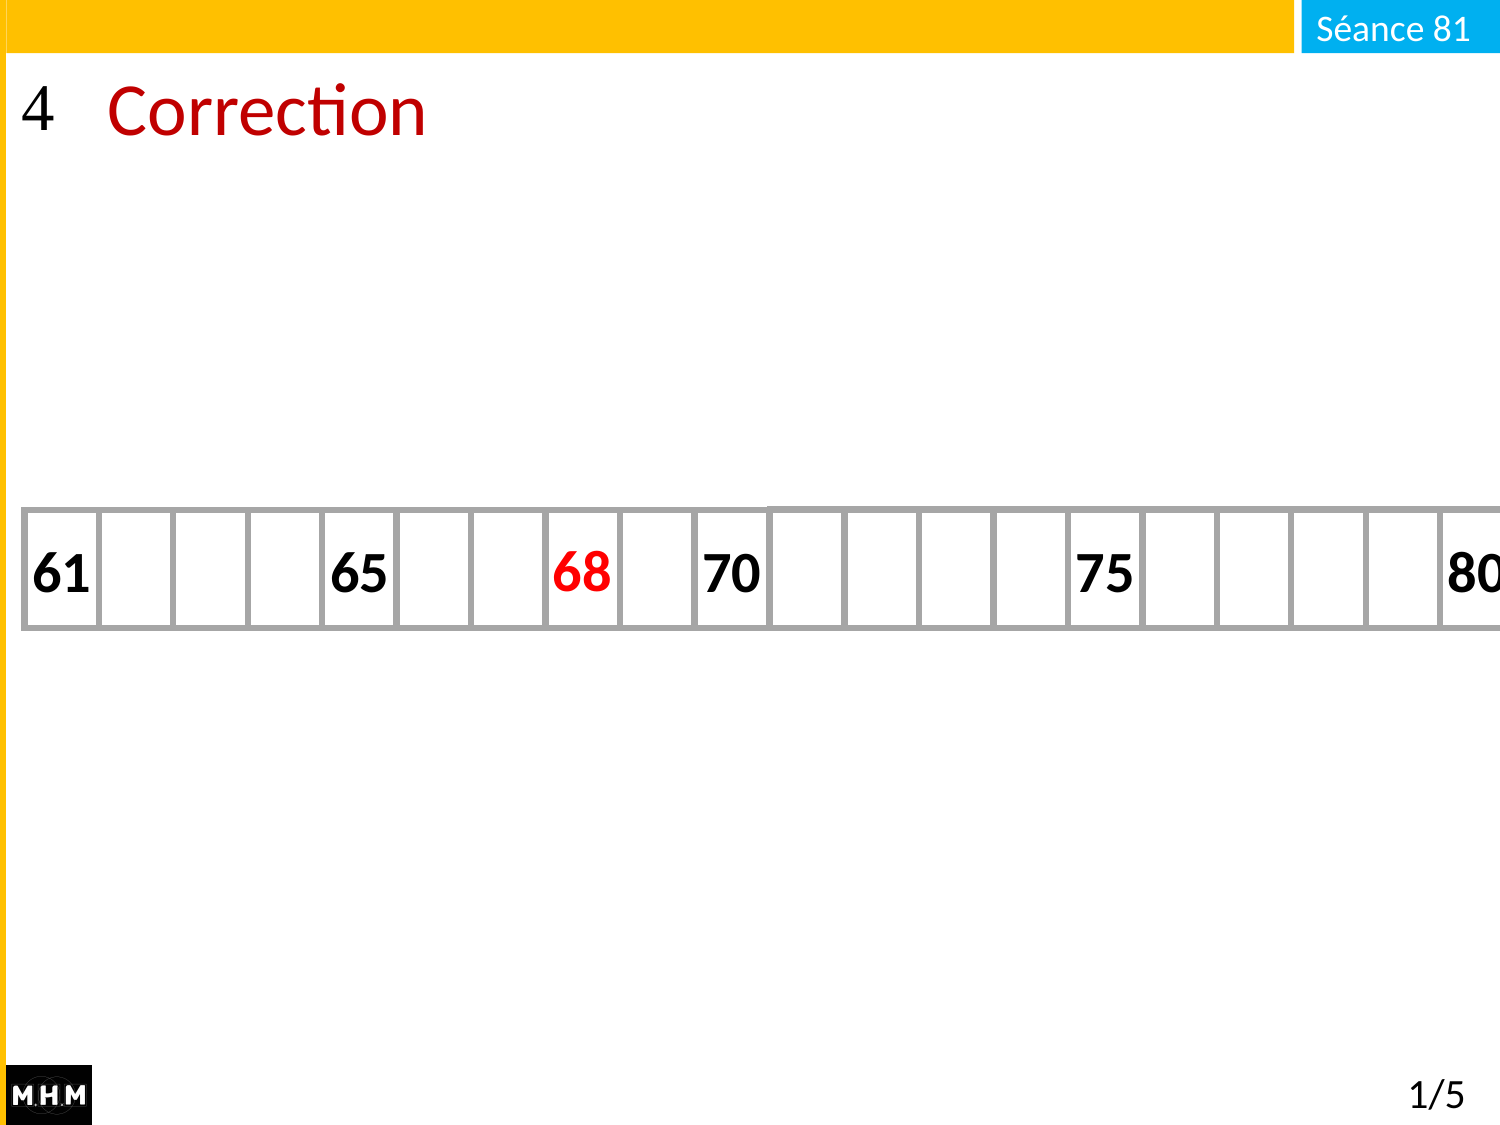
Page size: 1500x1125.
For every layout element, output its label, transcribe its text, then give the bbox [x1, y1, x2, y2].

list 1/5 [1373, 1064, 1500, 1125]
picture [6, 1065, 92, 1125]
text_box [24, 509, 769, 629]
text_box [770, 509, 1500, 629]
title Correction [92, 29, 1387, 192]
